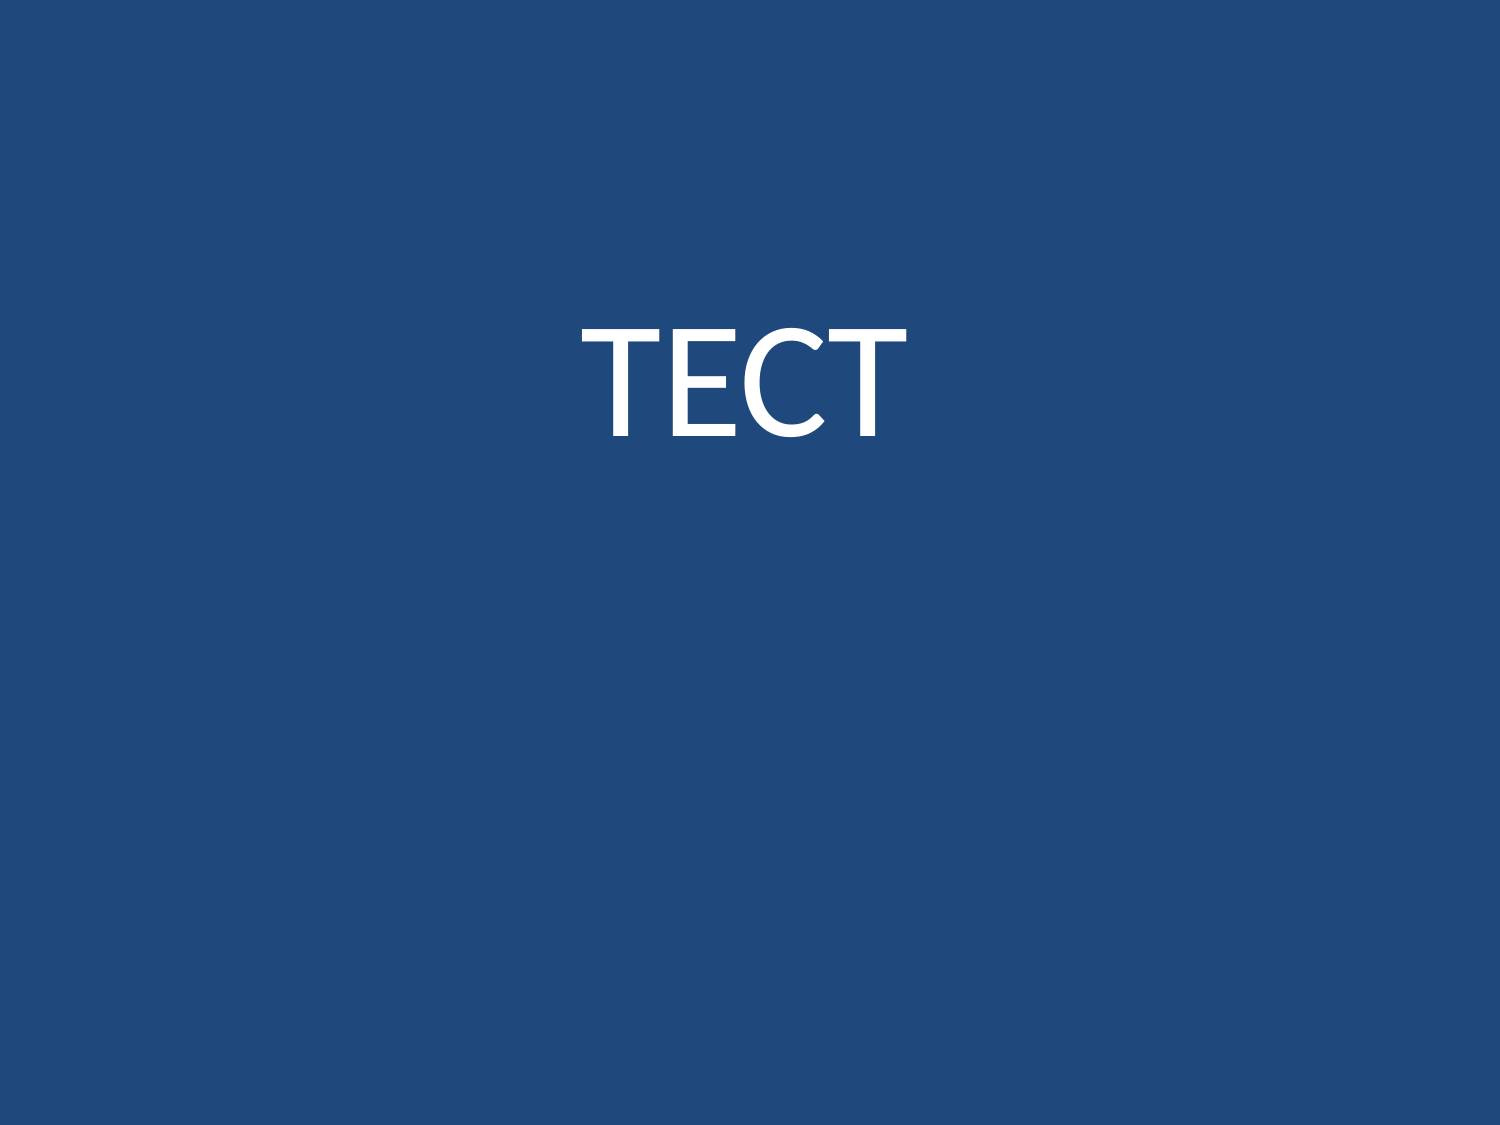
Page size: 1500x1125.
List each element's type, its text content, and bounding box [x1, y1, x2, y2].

list ТЕСТ [64, 262, 1425, 1005]
